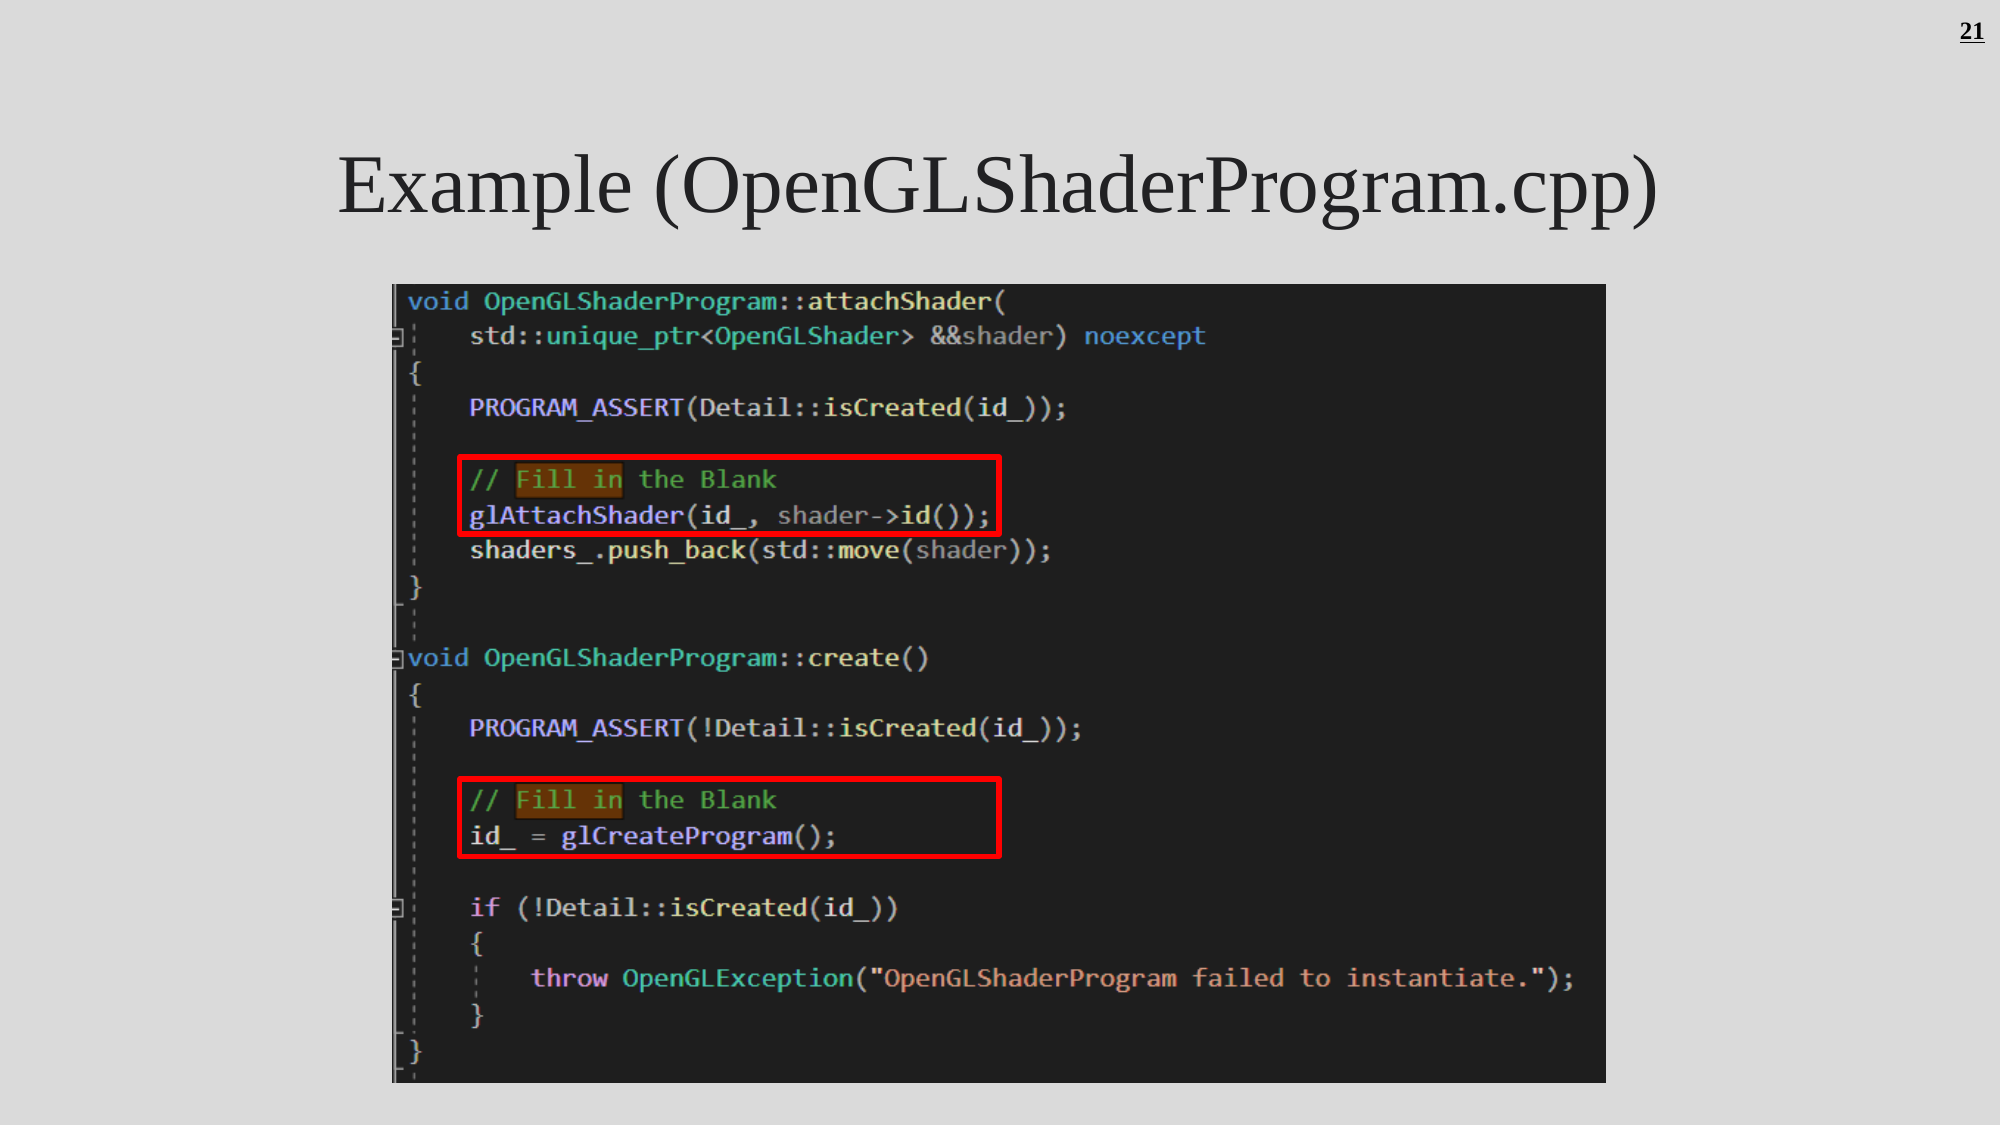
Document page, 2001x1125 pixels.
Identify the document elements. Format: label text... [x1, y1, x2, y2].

slide_number 21 [1876, 0, 2000, 60]
title Example (OpenGLShaderProgram.cpp) [149, 99, 1849, 260]
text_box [392, 283, 1606, 1083]
